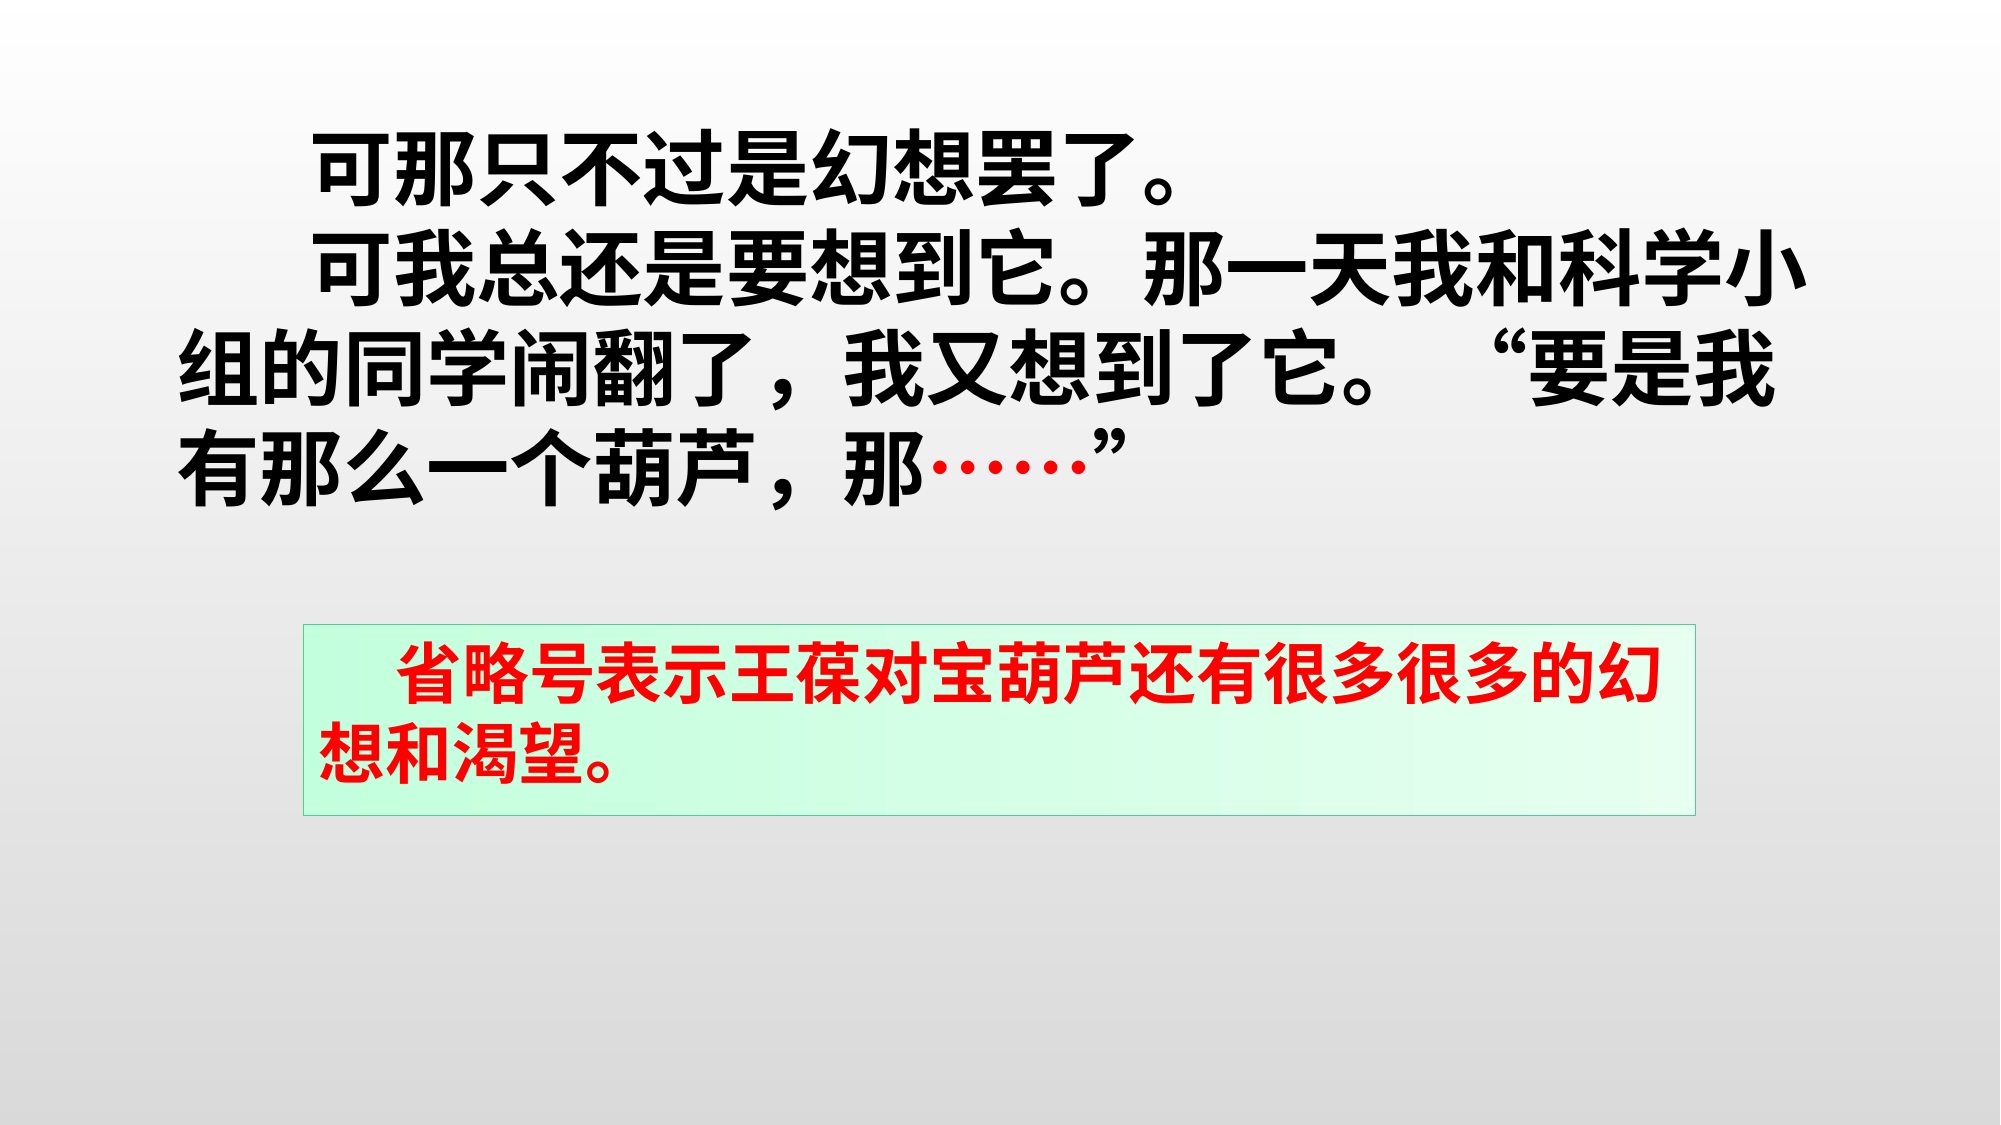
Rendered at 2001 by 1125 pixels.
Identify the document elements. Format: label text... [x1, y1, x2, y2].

text_box 可那只不过是幻想罢了。 可我总还是要想到它。那一天我和科学小组的同学闹翻了，我又想到了它。 “要是我有那么一个葫芦，那……” [161, 108, 1839, 524]
text_box 省略号表示王葆对宝葫芦还有很多很多的幻想和渴望。 [303, 624, 1696, 816]
